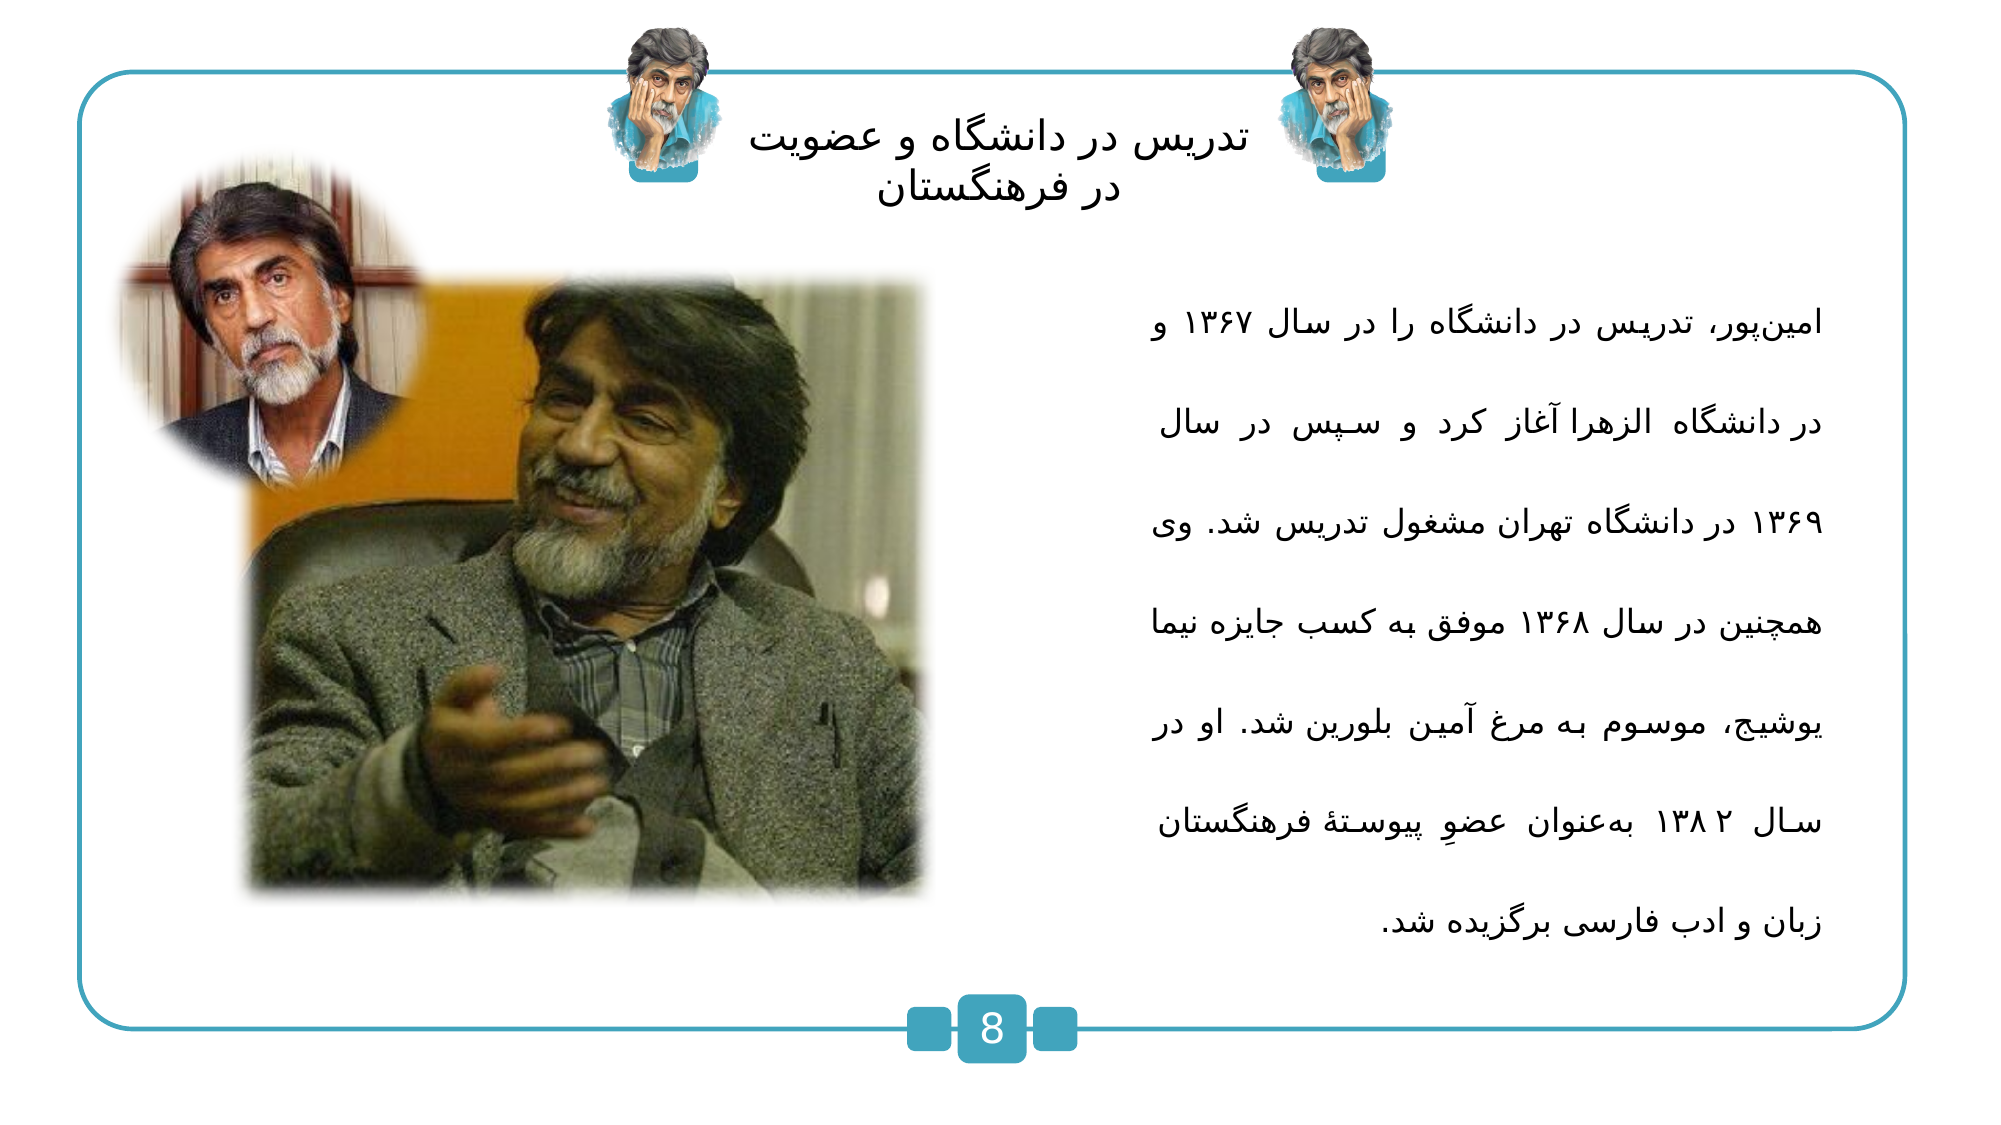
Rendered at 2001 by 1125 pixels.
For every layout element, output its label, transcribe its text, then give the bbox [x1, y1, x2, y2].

picture [1277, 19, 1396, 181]
picture [604, 19, 723, 181]
picture [102, 141, 936, 908]
text_box 8 [957, 994, 1028, 1060]
text_box امین‌پور، تدریس در دانشگاه را در سال ۱۳۶۷ و در دانشگاه الزهرا آغاز کرد و سپس در سال ۱۳۶۹ در دانشگاه تهران مشغول تدریس شد. وی همچنین در سال ۱۳۶۸ موفق به کسب جایزه نیما یوشیج، موسوم به مرغ آمین بلورین شد. او در سال ۱۳۸۲ به‌عنوان عضوِ پیوستهٔ فرهنگستان زبان و ادب فارسی برگزیده شد. [1134, 233, 1838, 947]
text_box تدریس در دانشگاه و عضویت در فرهنگستان [714, 101, 1285, 216]
